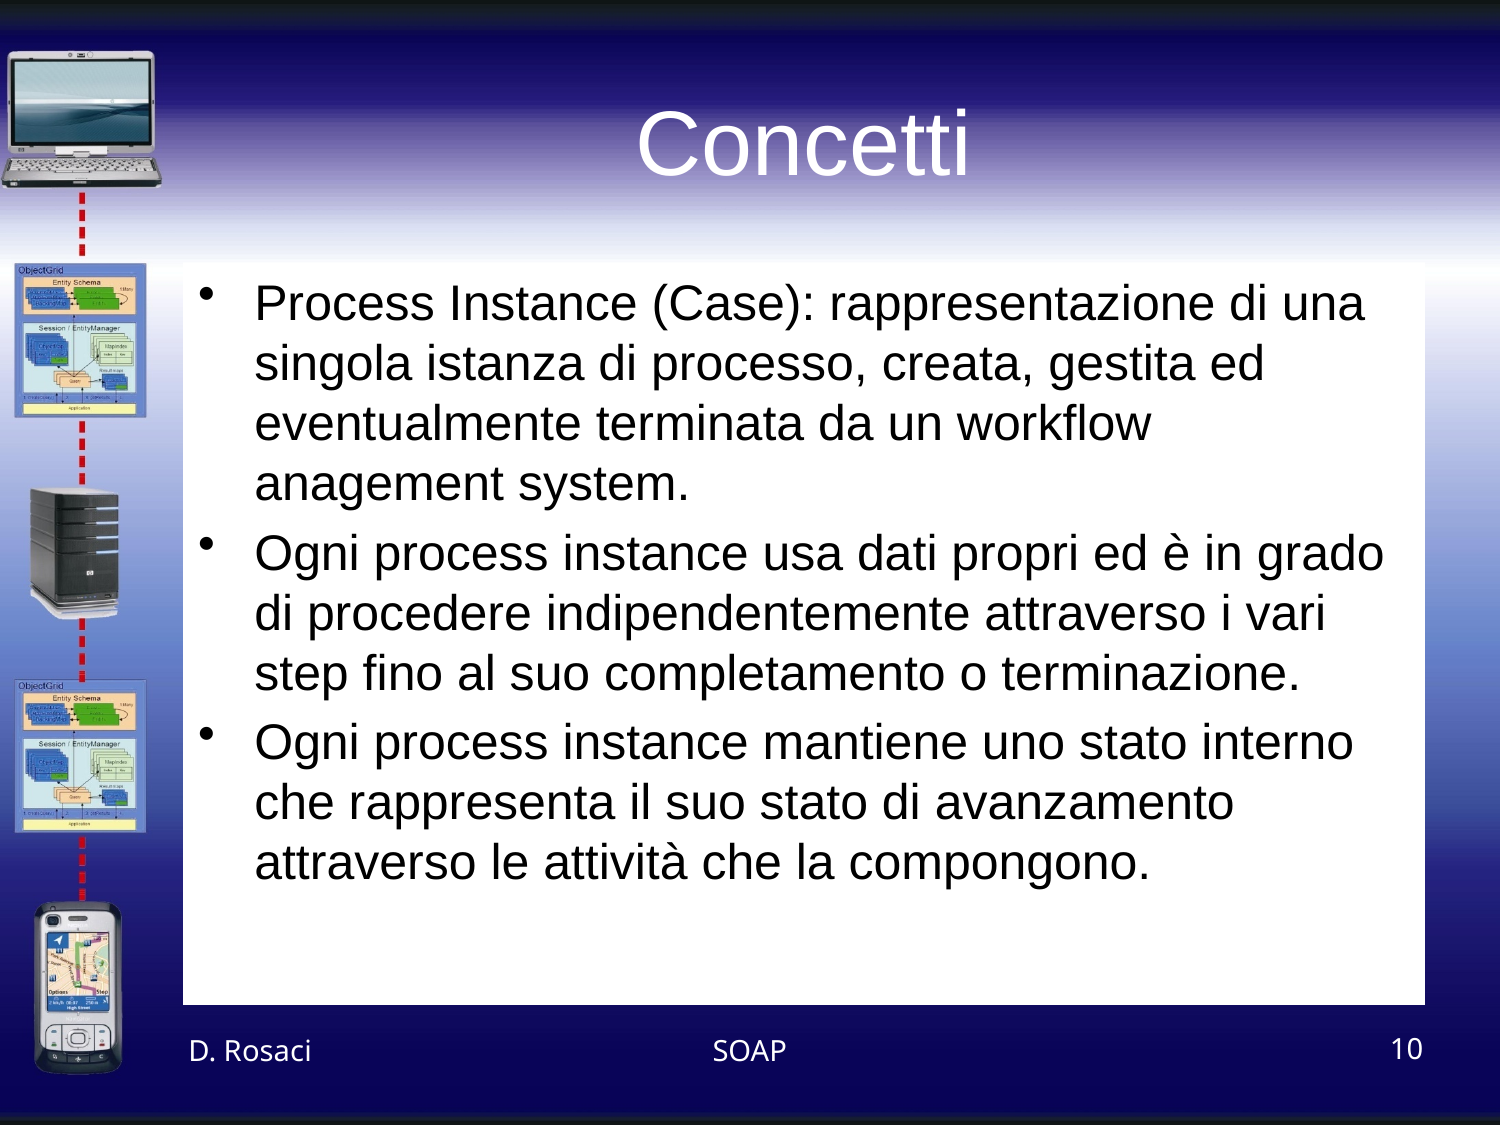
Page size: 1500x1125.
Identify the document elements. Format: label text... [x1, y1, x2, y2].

title Concetti [182, 44, 1426, 233]
slide_number D. Rosaci [74, 1024, 426, 1103]
footer SOAP [512, 1024, 988, 1103]
list Process Instance (Case): rappresentazione di una singola istanza di processo, creata, gestita ed eventualmente terminata da un workflow anagement system. Ogni process instance usa dati propri ed è in grado di procedere indipendentemente attraverso i vari step fino al suo completamento o terminazione. Ogni process instance mantiene uno stato interno che rappresenta il suo stato di avanzamento attraverso le attività che la compongono. [182, 262, 1426, 1006]
picture [0, 0, 1500, 1125]
